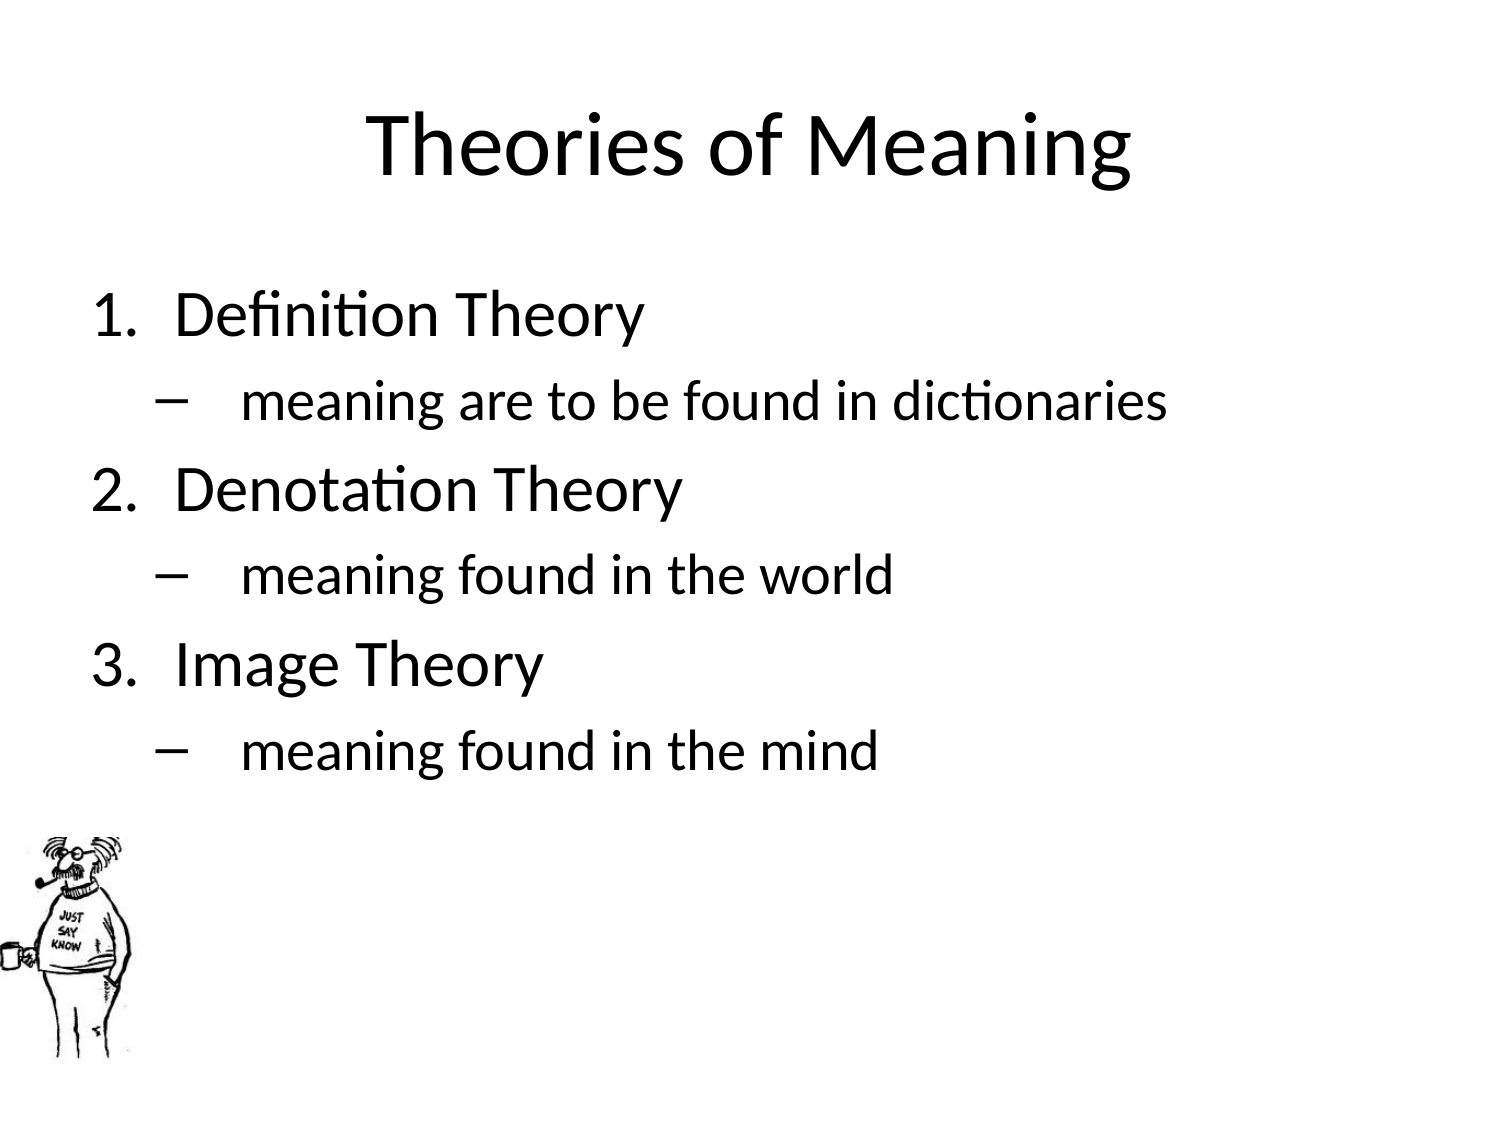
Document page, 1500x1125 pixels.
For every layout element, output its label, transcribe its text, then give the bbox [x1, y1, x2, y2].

list Definition Theory meaning are to be found in dictionaries Denotation Theory meaning found in the world Image Theory meaning found in the mind [75, 262, 1463, 1005]
picture [0, 837, 171, 1125]
title Theories of Meaning [75, 45, 1425, 233]
